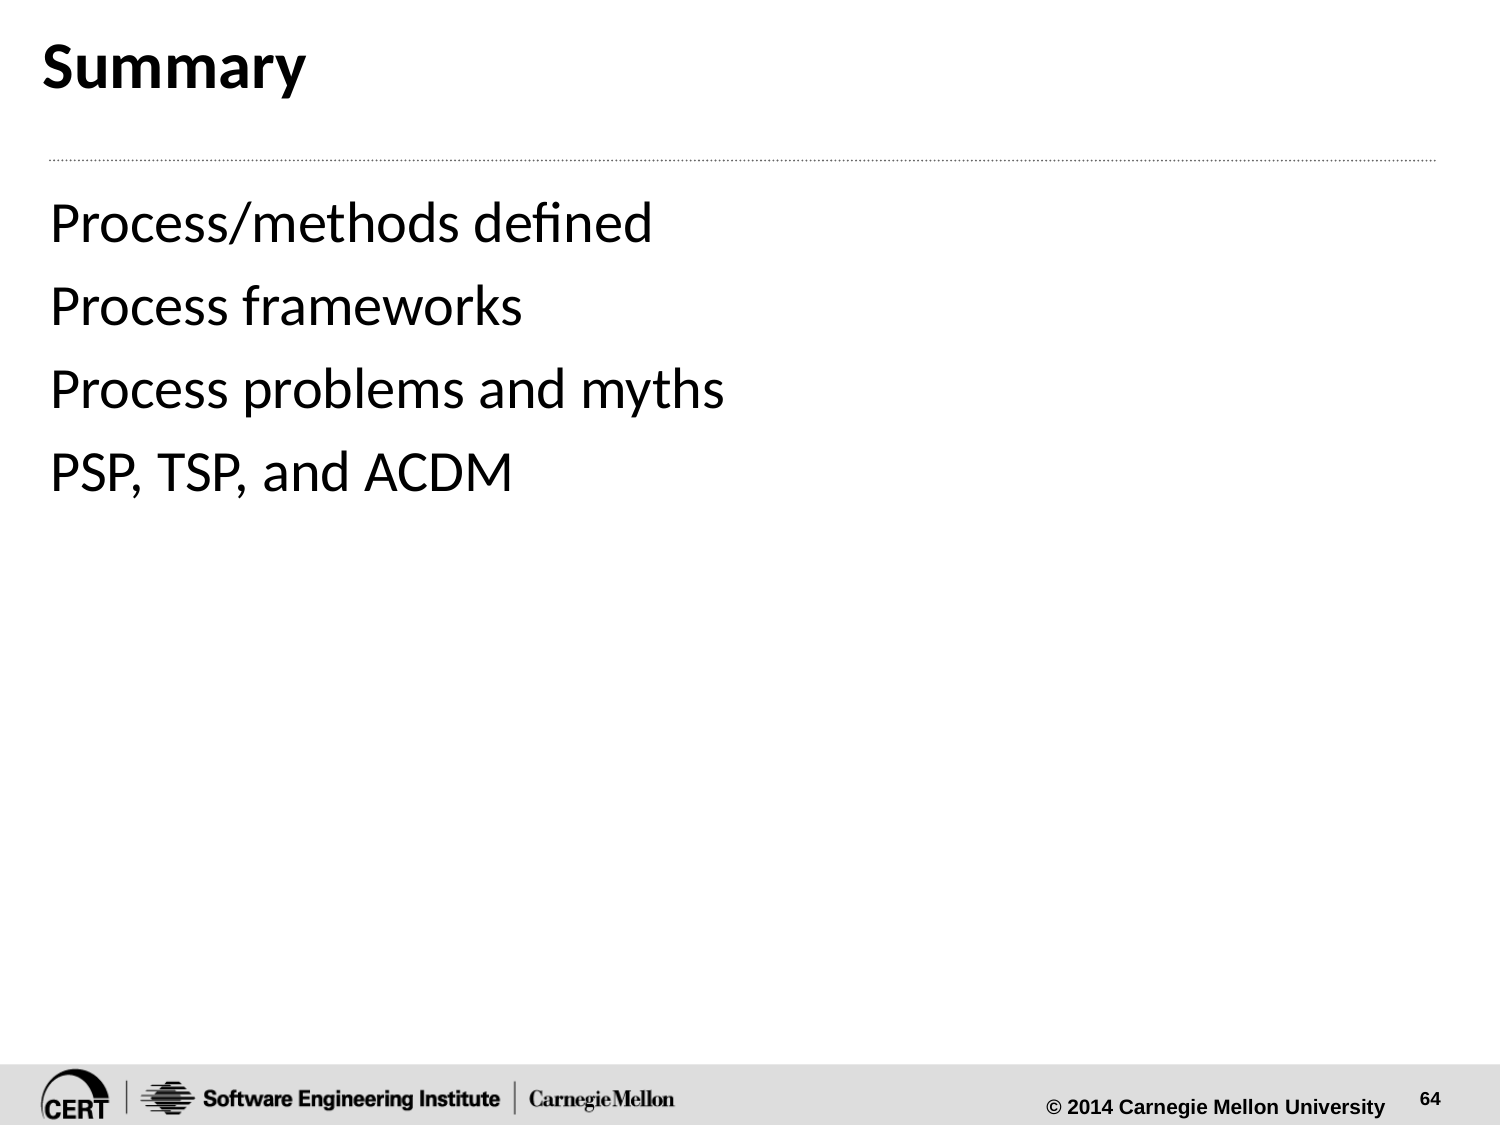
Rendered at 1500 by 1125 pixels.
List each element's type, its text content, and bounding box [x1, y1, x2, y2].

picture [24, 1065, 688, 1125]
title Summary [42, 37, 1434, 155]
list Process/methods defined Process frameworks Process problems and myths PSP, TSP, and ACDM [49, 187, 1438, 1001]
